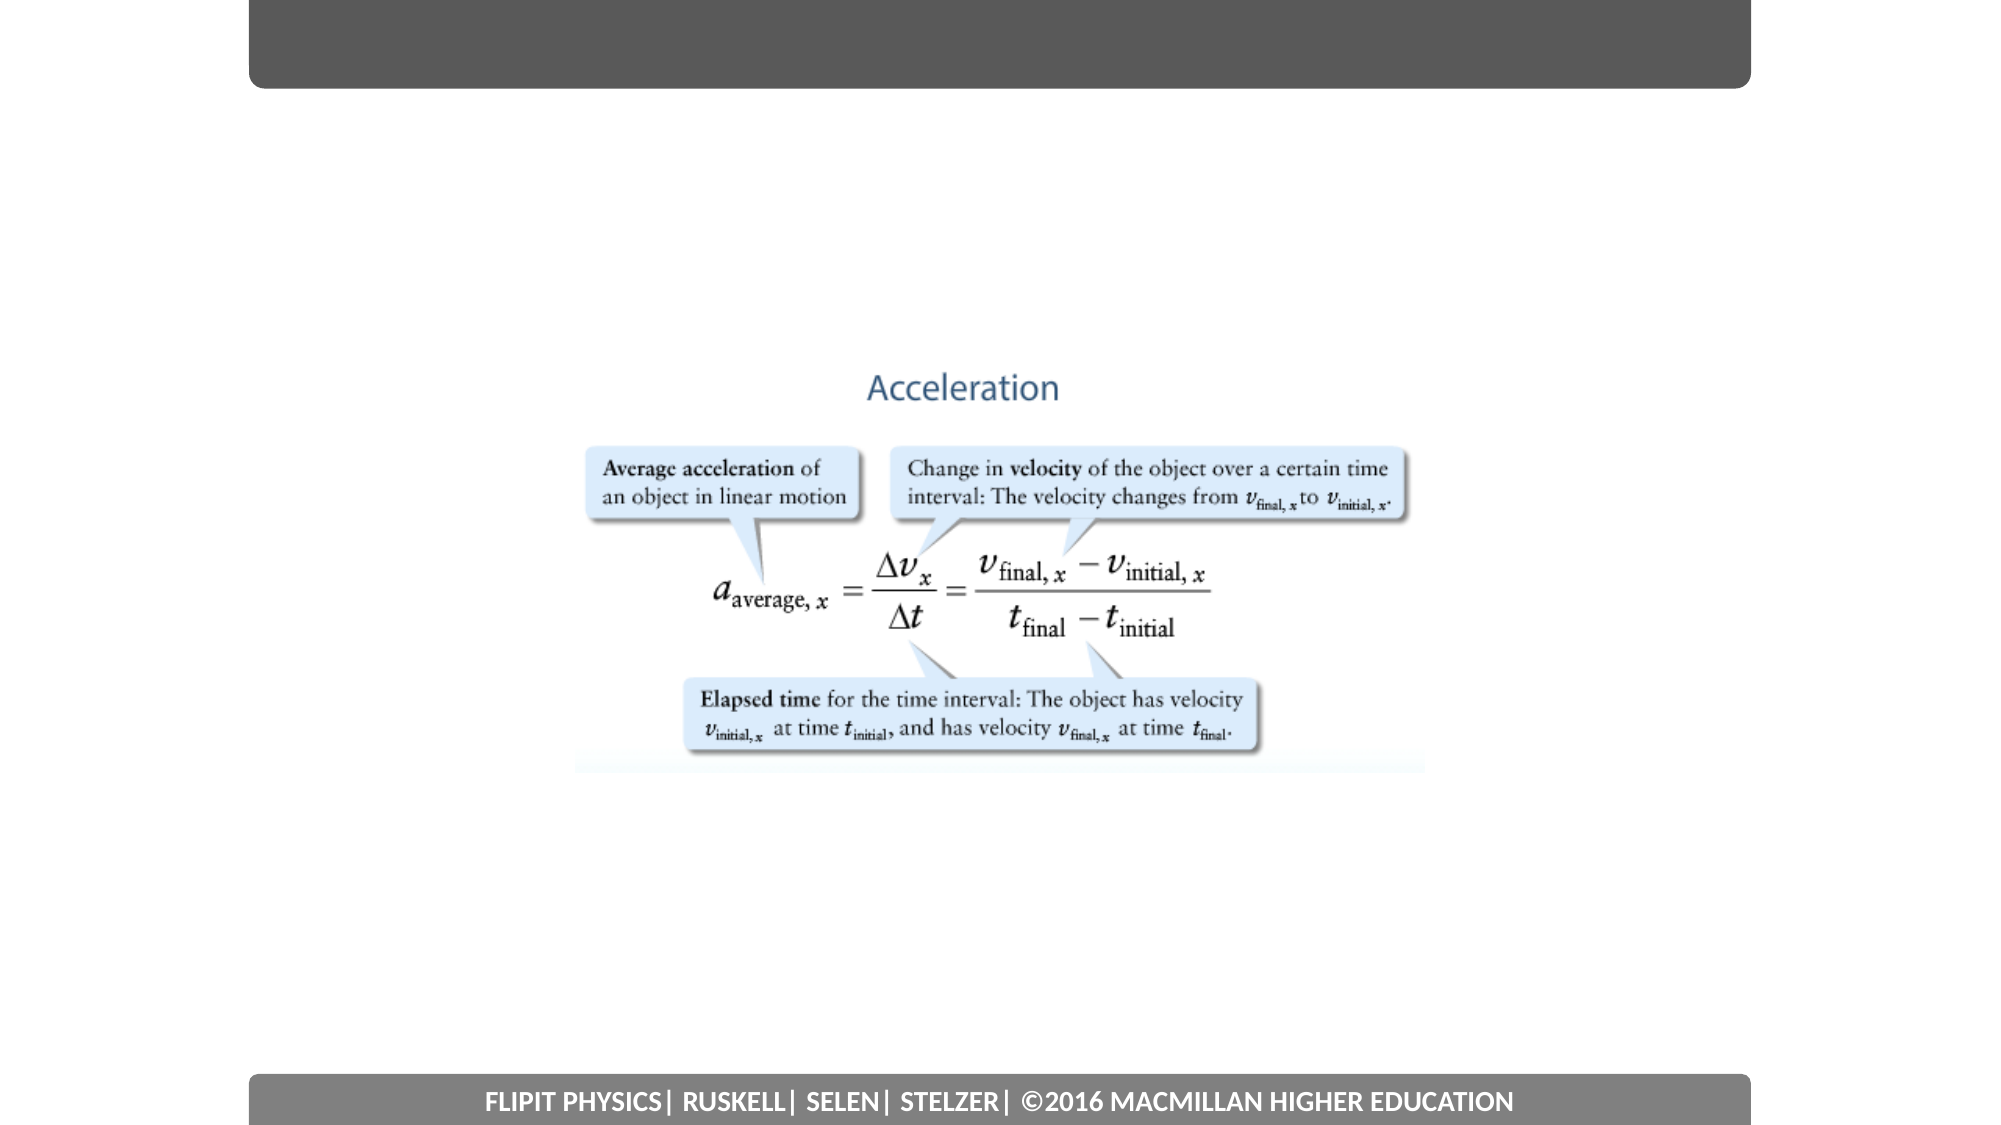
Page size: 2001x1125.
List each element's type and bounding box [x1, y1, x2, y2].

picture [574, 352, 1425, 773]
text_box [249, 1074, 1750, 1125]
text_box [248, 0, 1752, 89]
